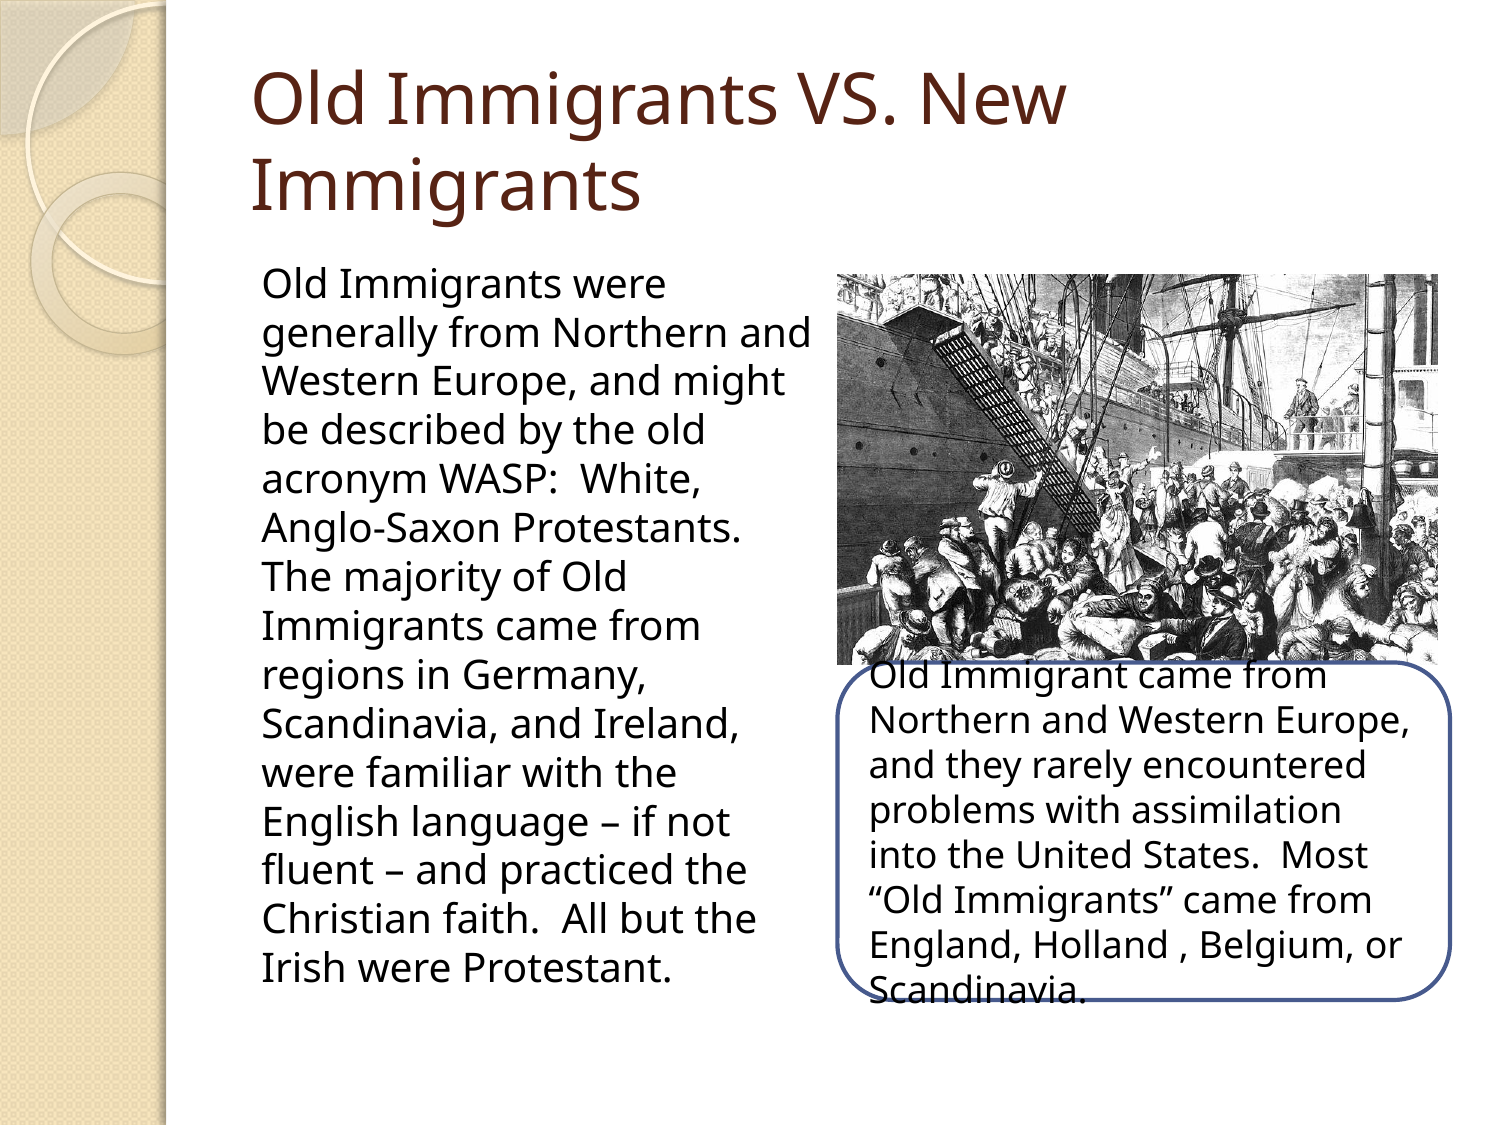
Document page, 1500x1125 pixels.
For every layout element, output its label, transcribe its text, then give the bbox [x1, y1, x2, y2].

title Old Immigrants VS. New Immigrants [235, 45, 1466, 233]
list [837, 274, 1438, 666]
list Old Immigrants were generally from Northern and Western Europe, and might be described by the old acronym WASP: White, Anglo-Saxon Protestants. The majority of Old Immigrants came from regions in Germany, Scandinavia, and Ireland, were familiar with the English language – if not fluent – and practiced the Christian faith. All but the Irish were Protestant. [235, 249, 836, 1015]
text_box Old Immigrant came from Northern and Western Europe, and they rarely encountered problems with assimilation into the United States. Most “Old Immigrants” came from England, Holland , Belgium, or Scandinavia. [835, 677, 1453, 1003]
